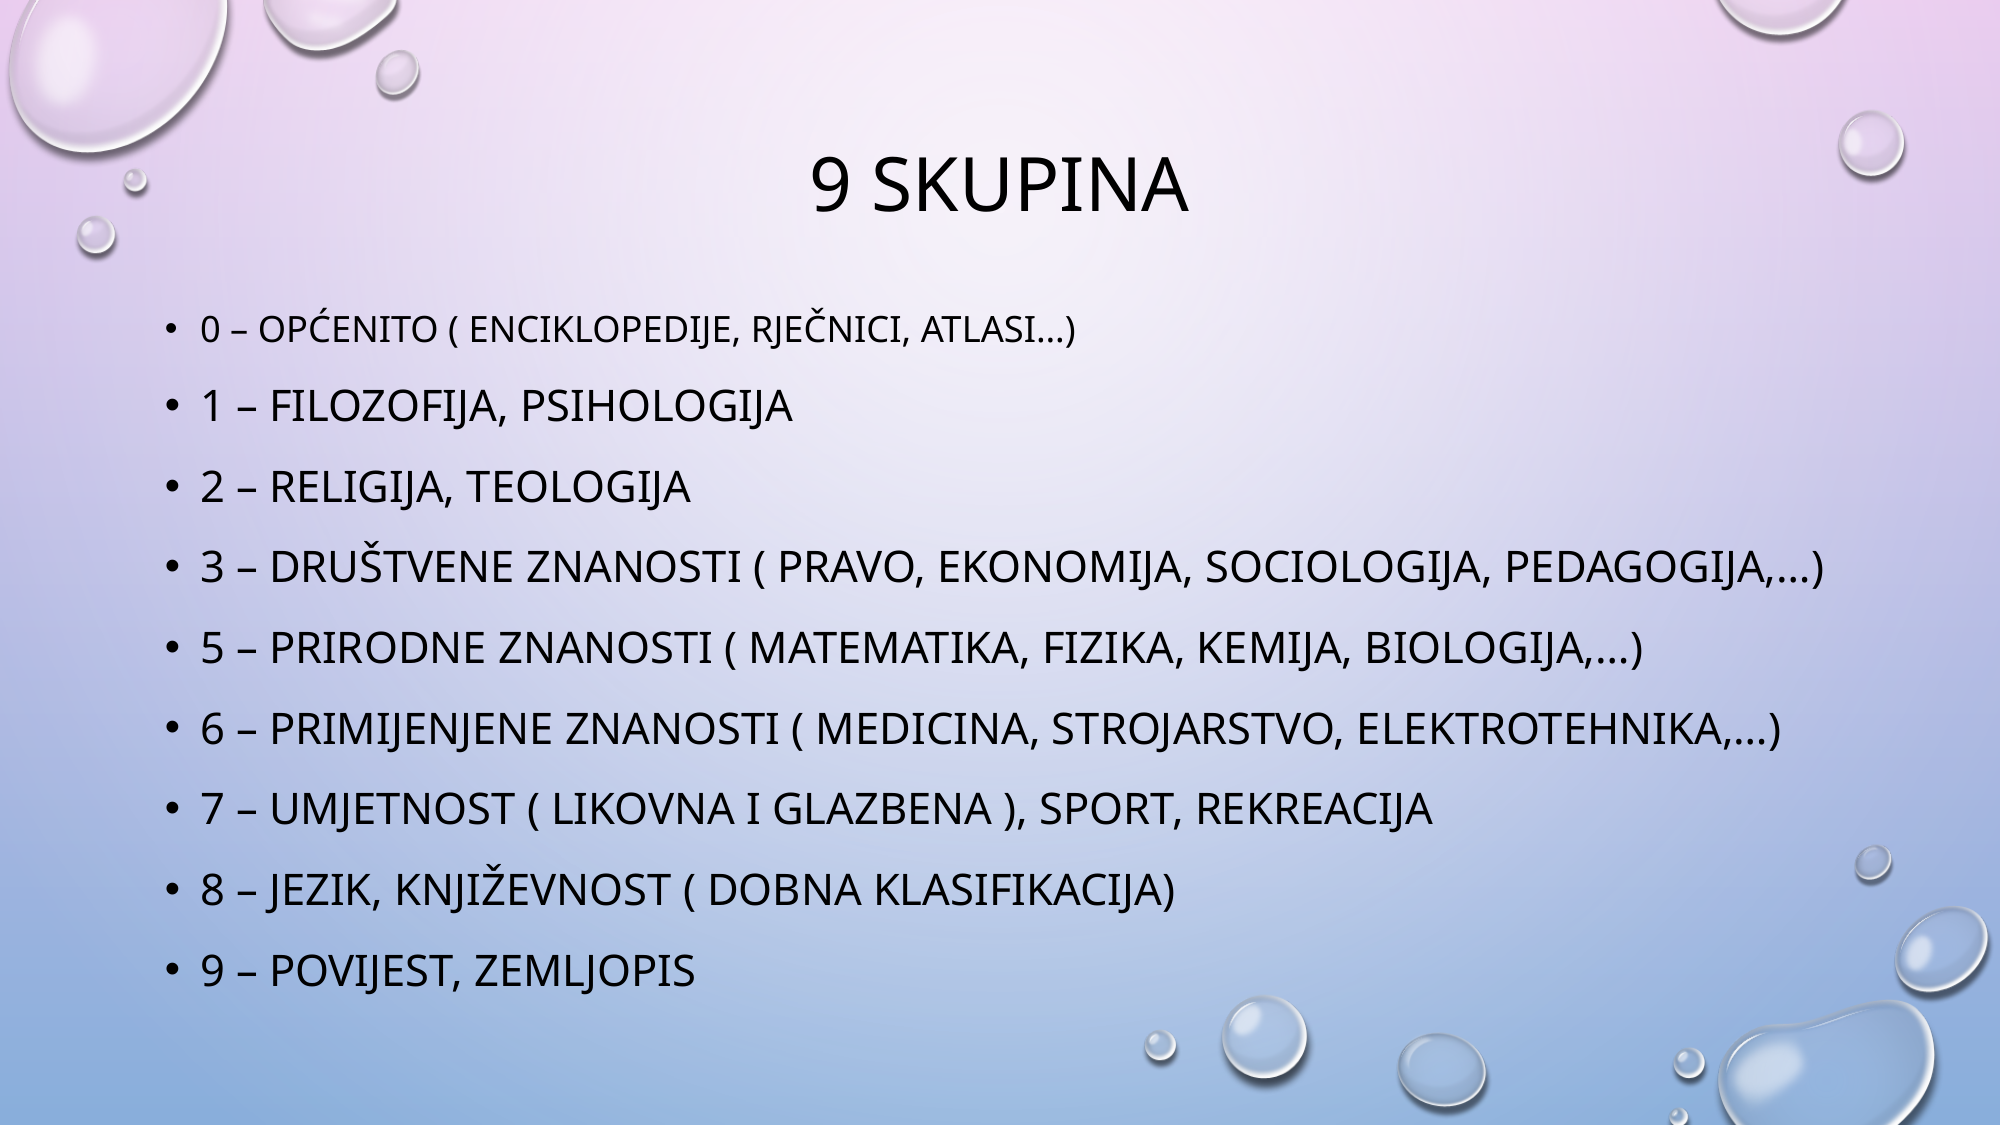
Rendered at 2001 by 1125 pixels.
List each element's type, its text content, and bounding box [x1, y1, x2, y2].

picture [0, 0, 2000, 1125]
title 9 SKUPINA [149, 101, 1851, 273]
list 0 – OPĆENITO ( ENCIKLOPEDIJE, RJEČNICI, ATLASI…) 1 – FILOZOFIJA, PSIHOLOGIJA 2 – RELIGIJA, TEOLOGIJA 3 – DRUŠTVENE ZNANOSTI ( PRAVO, EKONOMIJA, SOCIOLOGIJA, PEDAGOGIJA,…) 5 – PRIRODNE ZNANOSTI ( MATEMATIKA, FIZIKA, KEMIJA, BIOLOGIJA,…) 6 – PRIMIJENJENE ZNANOSTI ( MEDICINA, STROJARSTVO, ELEKTROTEHNIKA,…) 7 – UMJETNOST ( LIKOVNA I GLAZBENA ), sport, rekreacija 8 – JEZIK, KNJIŽEVNOST ( DOBNA KLASIFIKACIJA) 9 – POVIJEST, ZEMLJOPIS [149, 289, 1850, 1033]
